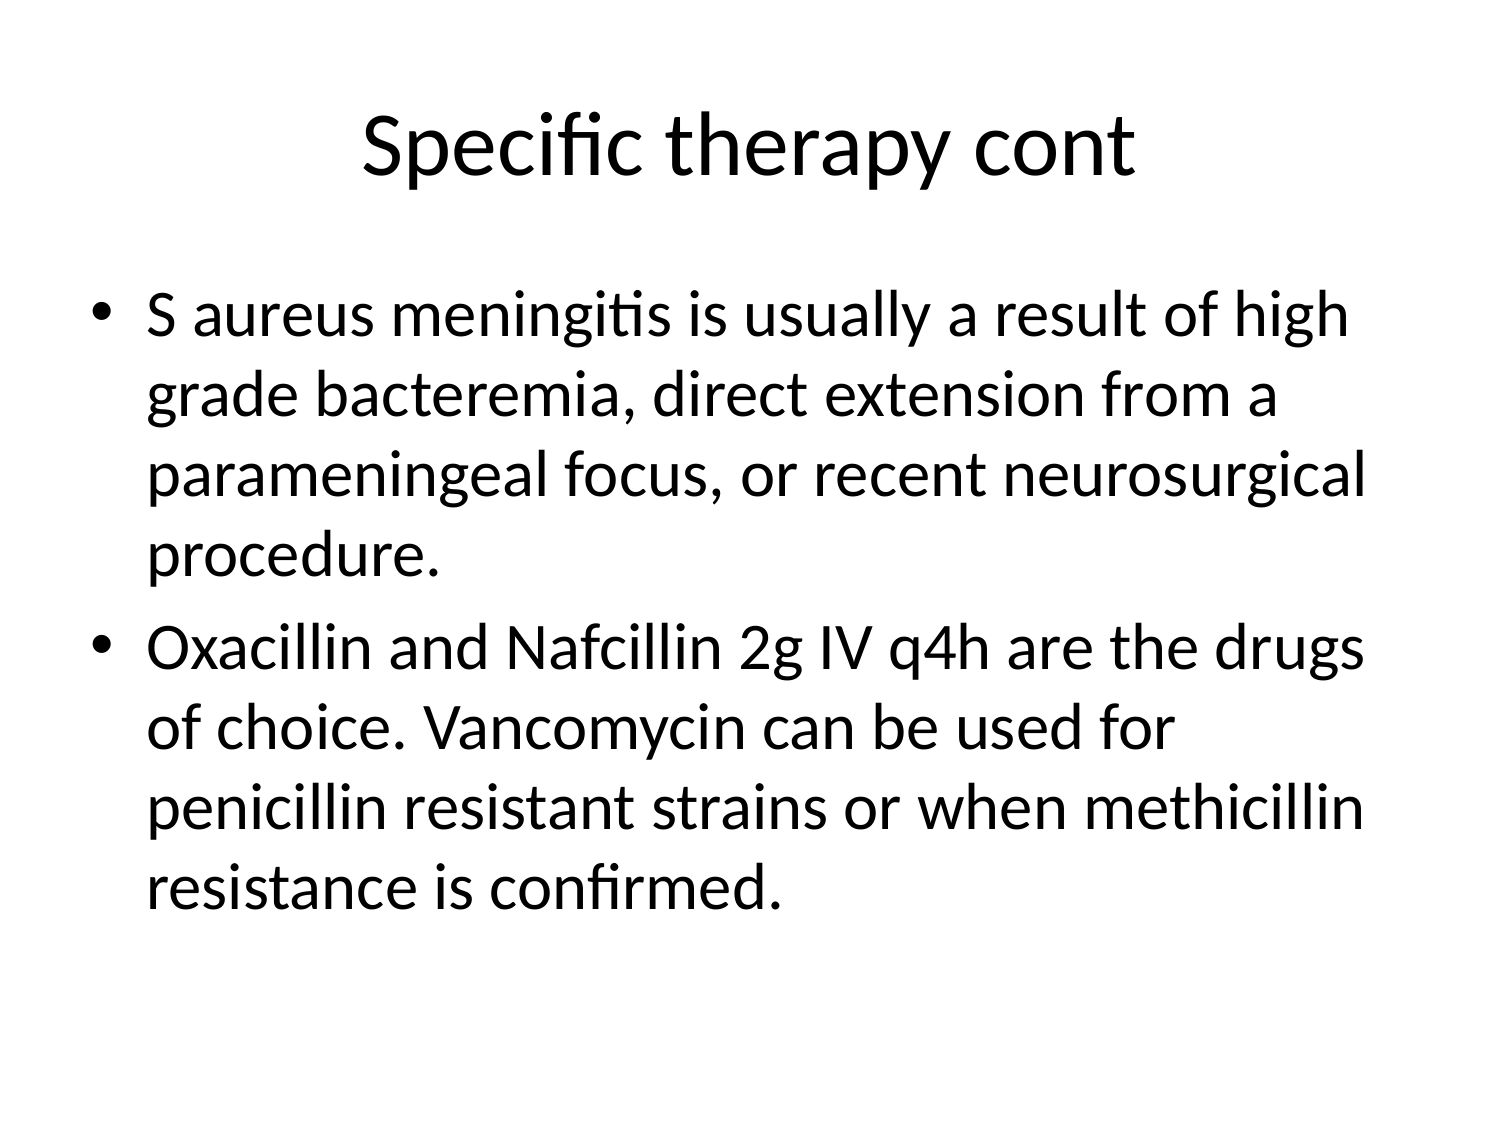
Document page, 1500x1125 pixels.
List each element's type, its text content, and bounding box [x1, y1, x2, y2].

list S aureus meningitis is usually a result of high grade bacteremia, direct extension from a parameningeal focus, or recent neurosurgical procedure. Oxacillin and Nafcillin 2g IV q4h are the drugs of choice. Vancomycin can be used for penicillin resistant strains or when methicillin resistance is confirmed. [75, 262, 1425, 1005]
title Specific therapy cont [75, 45, 1425, 233]
